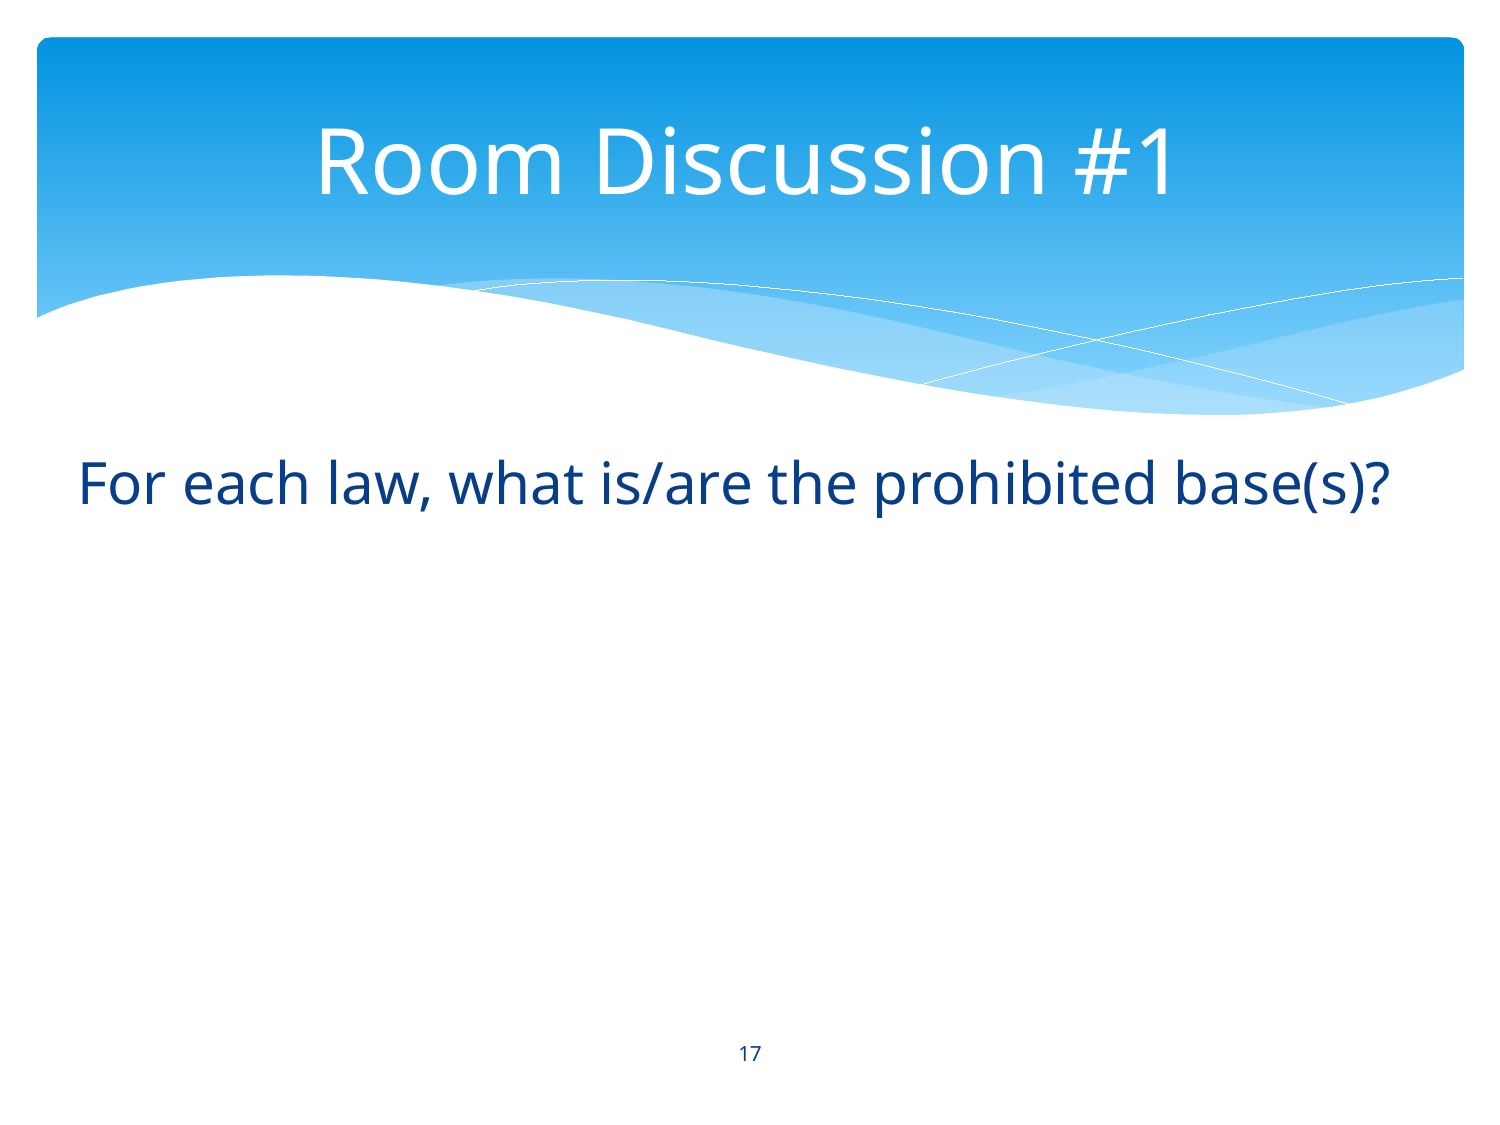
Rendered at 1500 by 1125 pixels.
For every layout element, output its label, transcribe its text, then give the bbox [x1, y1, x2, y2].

list For each law, what is/are the prohibited base(s)? [62, 438, 1438, 1005]
slide_number 17 [654, 1025, 846, 1086]
title Room Discussion #1 [75, 55, 1425, 261]
